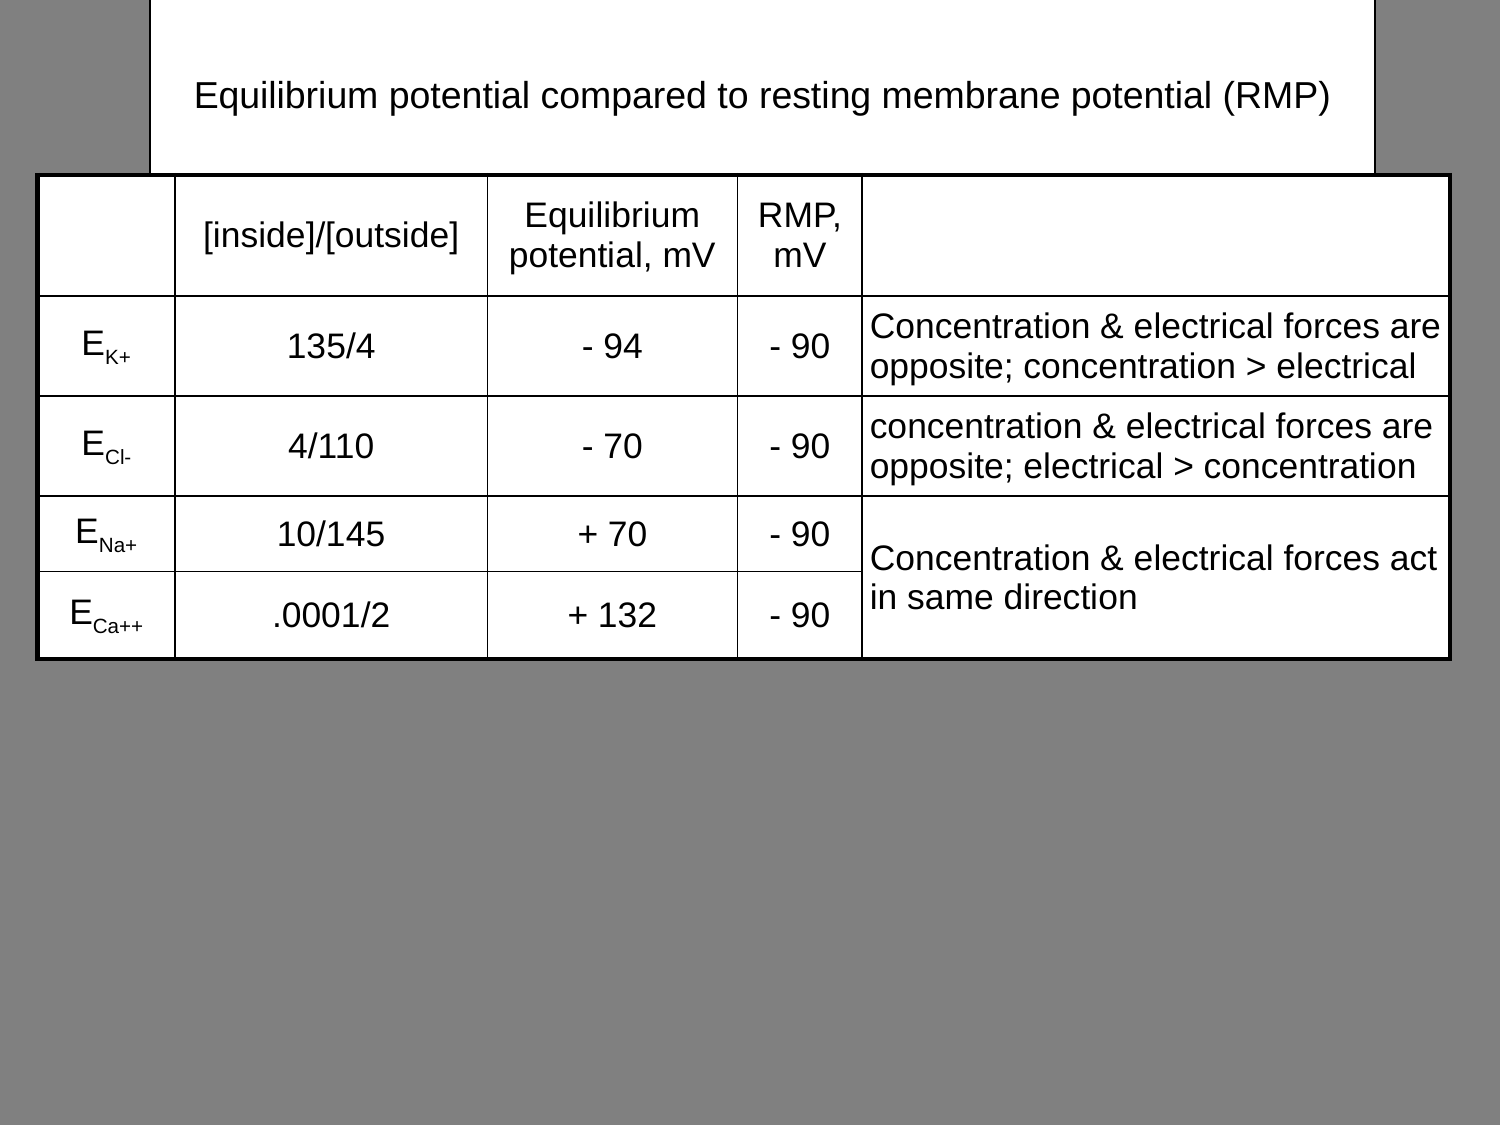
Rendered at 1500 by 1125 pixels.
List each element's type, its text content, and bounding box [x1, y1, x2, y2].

table_cell - 90 [738, 397, 861, 495]
table_cell ENa+ [40, 497, 174, 571]
table_cell - 94 [488, 297, 737, 395]
table_cell 4/110 [176, 397, 487, 495]
table_cell 10/145 [176, 497, 487, 571]
table_header [inside]/[outside] [176, 177, 487, 295]
table_cell .0001/2 [176, 572, 487, 657]
table_cell - 70 [488, 397, 737, 495]
table_cell - 90 [738, 572, 861, 657]
table_cell + 132 [488, 572, 737, 657]
table_cell EK+ [40, 297, 174, 395]
table_header Equilibrium potential, mV [488, 177, 737, 295]
table_cell ECl- [40, 397, 174, 495]
table_cell Concentration & electrical forces act in same direction [863, 497, 1448, 657]
table_cell 135/4 [176, 297, 487, 395]
table_cell - 90 [738, 497, 861, 571]
table_cell concentration & electrical forces are opposite; electrical > concentration [863, 397, 1448, 495]
table_cell ECa++ [40, 572, 174, 657]
table_cell Concentration & electrical forces are opposite; concentration > electrical [863, 297, 1448, 395]
title Equilibrium potential compared to resting membrane potential (RMP) [149, 0, 1376, 173]
table_cell - 90 [738, 297, 861, 395]
table_cell + 70 [488, 497, 737, 571]
table_header RMP, mV [738, 177, 861, 295]
table_header [863, 177, 1448, 295]
table_header [40, 177, 174, 295]
